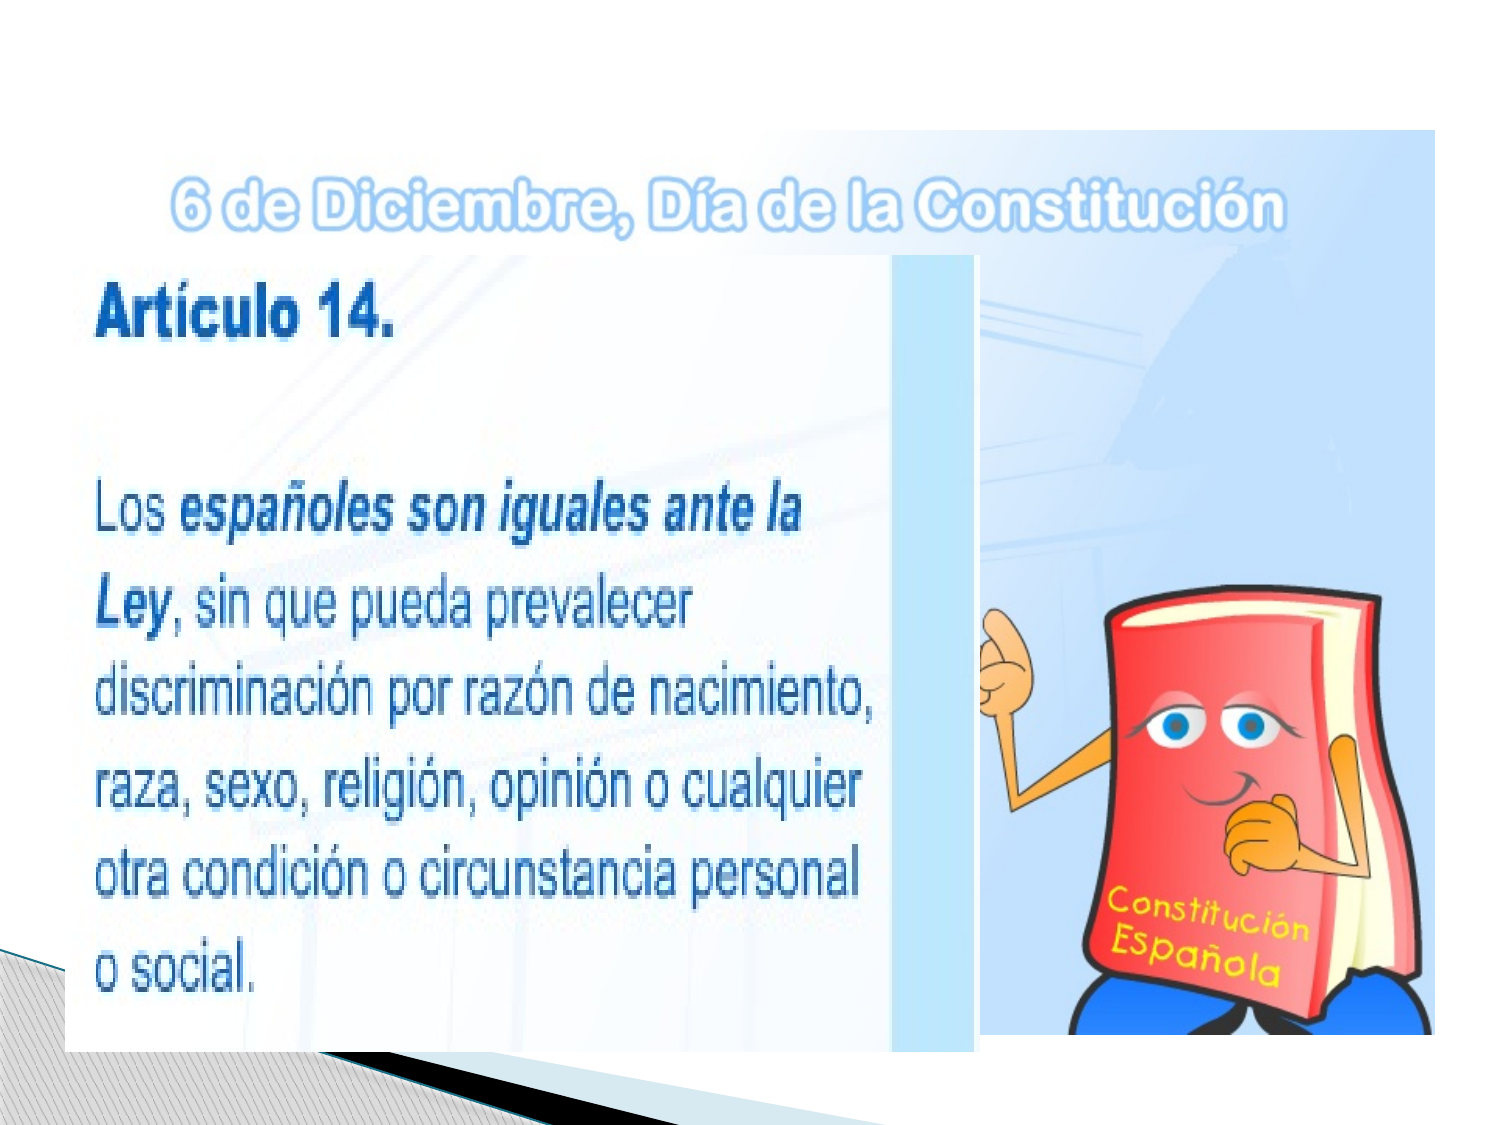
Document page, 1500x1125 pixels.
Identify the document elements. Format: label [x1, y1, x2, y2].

picture [65, 130, 1435, 1053]
